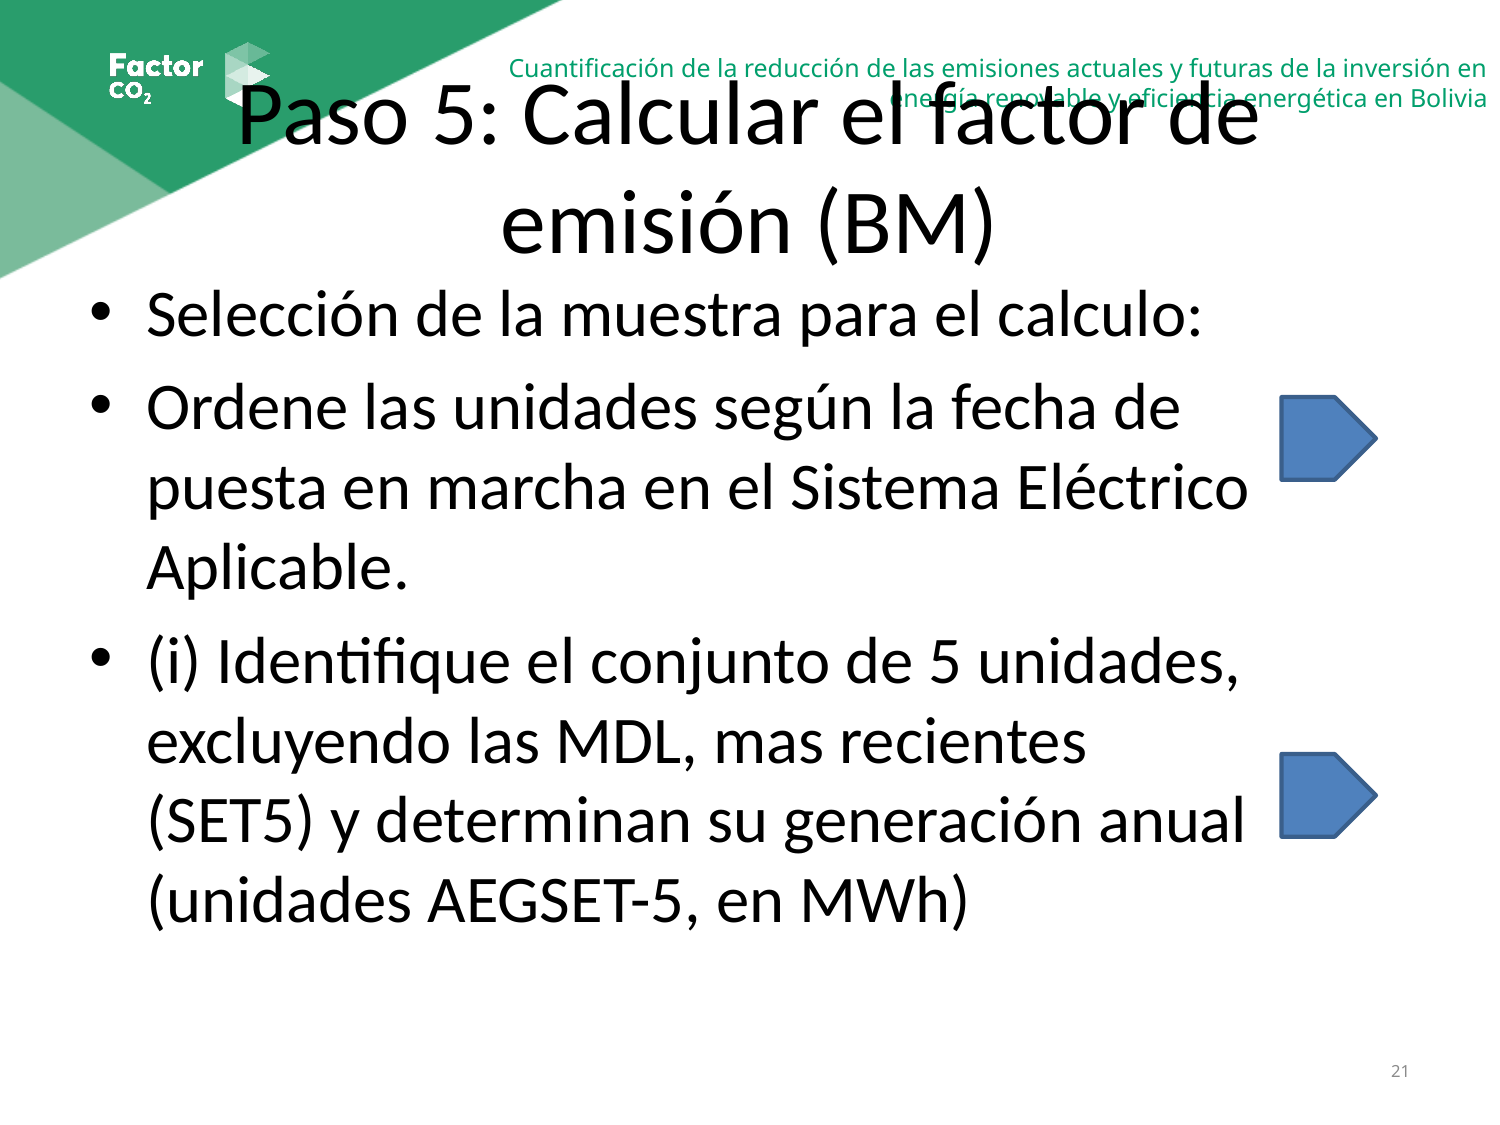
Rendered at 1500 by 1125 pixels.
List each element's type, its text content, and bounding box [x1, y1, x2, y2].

list Selección de la muestra para el calculo: Ordene las unidades según la fecha de puesta en marcha en el Sistema Eléctrico Aplicable. (i) Identifique el conjunto de 5 unidades, excluyendo las MDL, mas recientes (SET5) y determinan su generación anual (unidades AEGSET-5, en MWh) [75, 262, 1282, 1005]
title Paso 5: Calcular el factor de emisión (BM) [75, 45, 1425, 233]
picture [0, 0, 1500, 1125]
text_box [1279, 394, 1379, 482]
text_box [1279, 751, 1379, 839]
slide_number 21 [1074, 1042, 1425, 1103]
